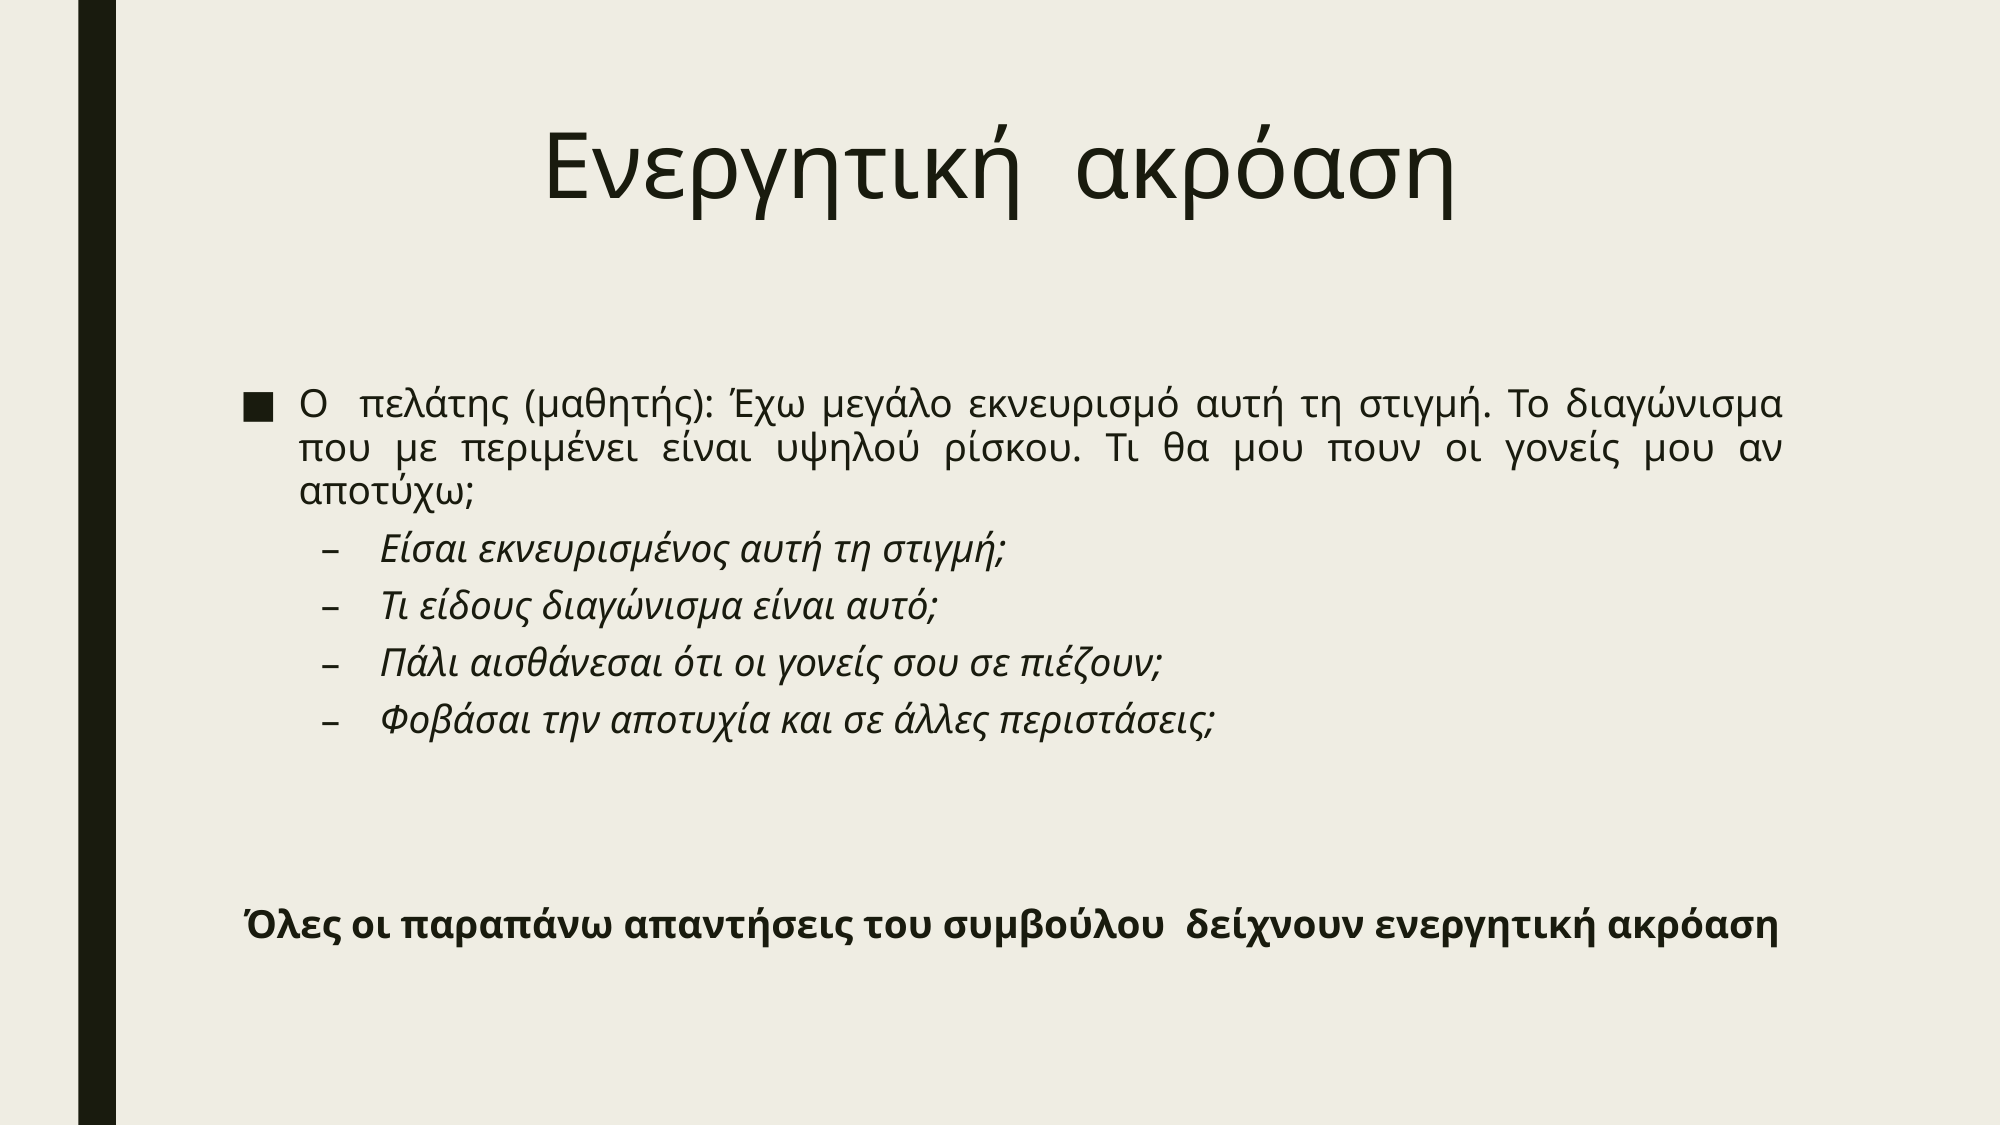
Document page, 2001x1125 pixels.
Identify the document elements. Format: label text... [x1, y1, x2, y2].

title Ενεργητική ακρόαση [225, 112, 1800, 357]
list Ο πελάτης (μαθητής): Έχω μεγάλο εκνευρισμό αυτή τη στιγμή. Το διαγώνισμα που με περιμένει είναι υψηλού ρίσκου. Τι θα μου πουν οι γονείς μου αν αποτύχω; Είσαι εκνευρισμένος αυτή τη στιγμή; Τι είδους διαγώνισμα είναι αυτό; Πάλι αισθάνεσαι ότι οι γονείς σου σε πιέζουν; Φοβάσαι την αποτυχία και σε άλλες περιστάσεις; Όλες οι παραπάνω απαντήσεις του συμβούλου δείχνουν ενεργητική ακρόαση [225, 375, 1800, 963]
